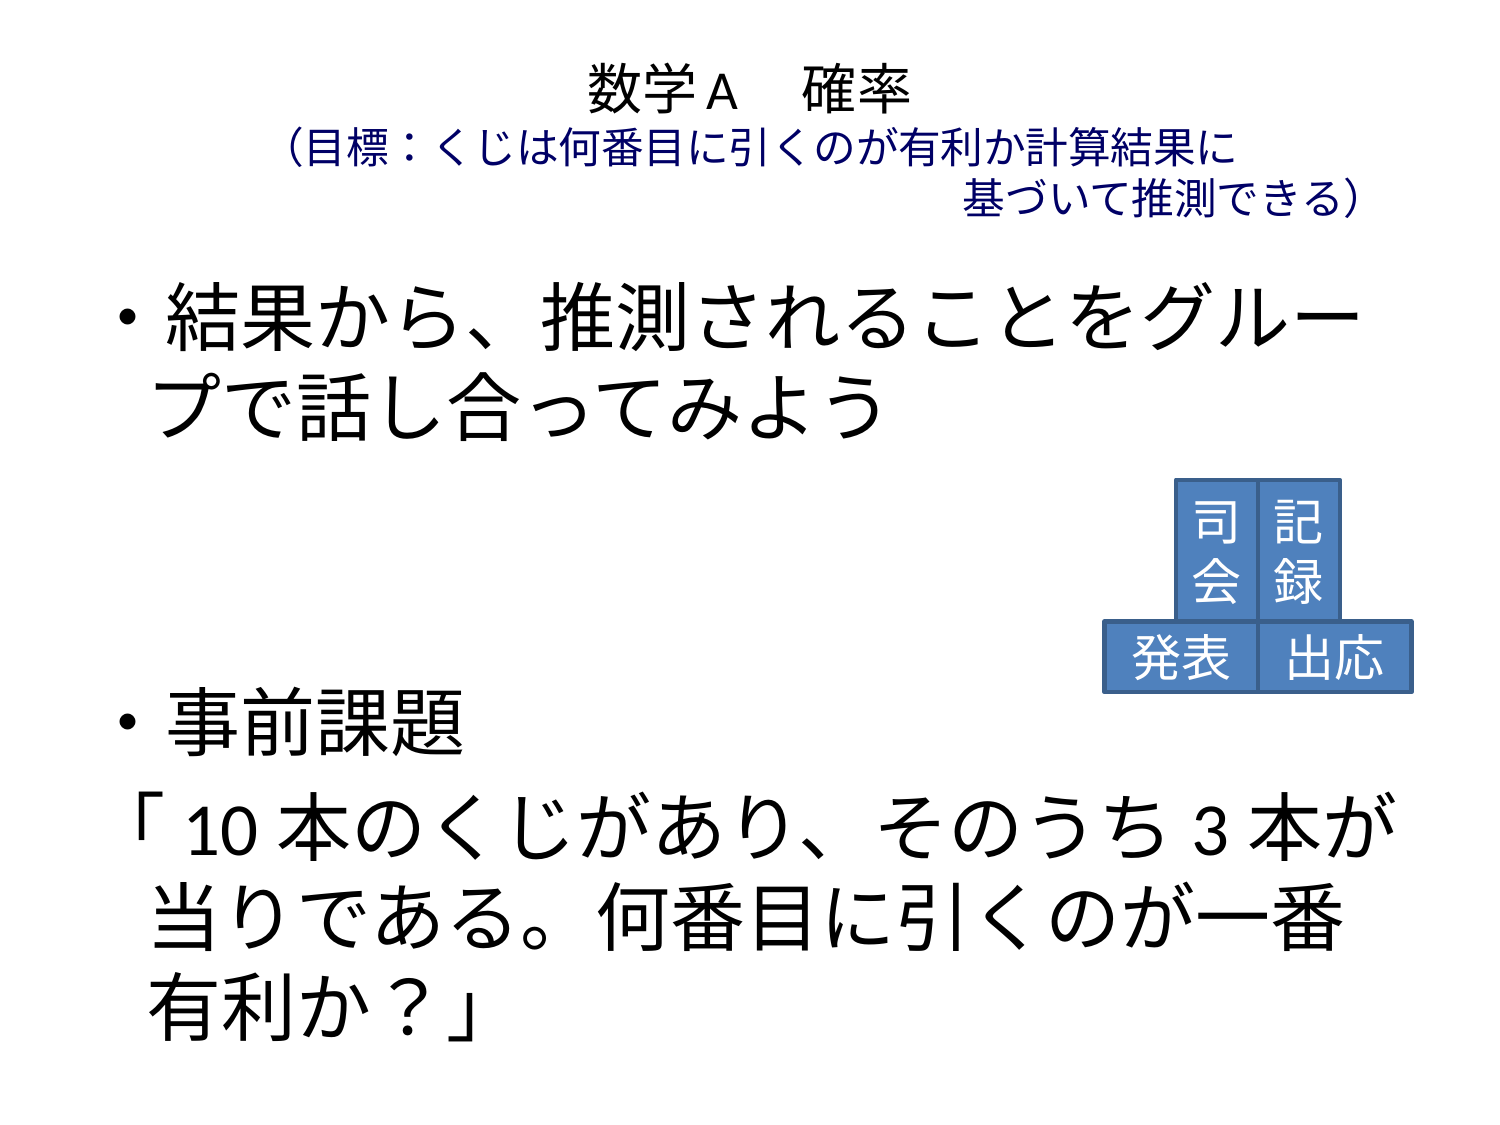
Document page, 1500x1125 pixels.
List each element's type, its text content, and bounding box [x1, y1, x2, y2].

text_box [1104, 479, 1412, 693]
title 数学A 確率 （目標：くじは何番目に引くのが有利か計算結果に 基づいて推測できる） [74, 44, 1426, 233]
list ・結果から、推測されることをグループで話し合ってみよう ・事前課題 「10本のくじがあり、そのうち3本が当りである。何番目に引くのが一番有利か？」 [74, 262, 1426, 1006]
